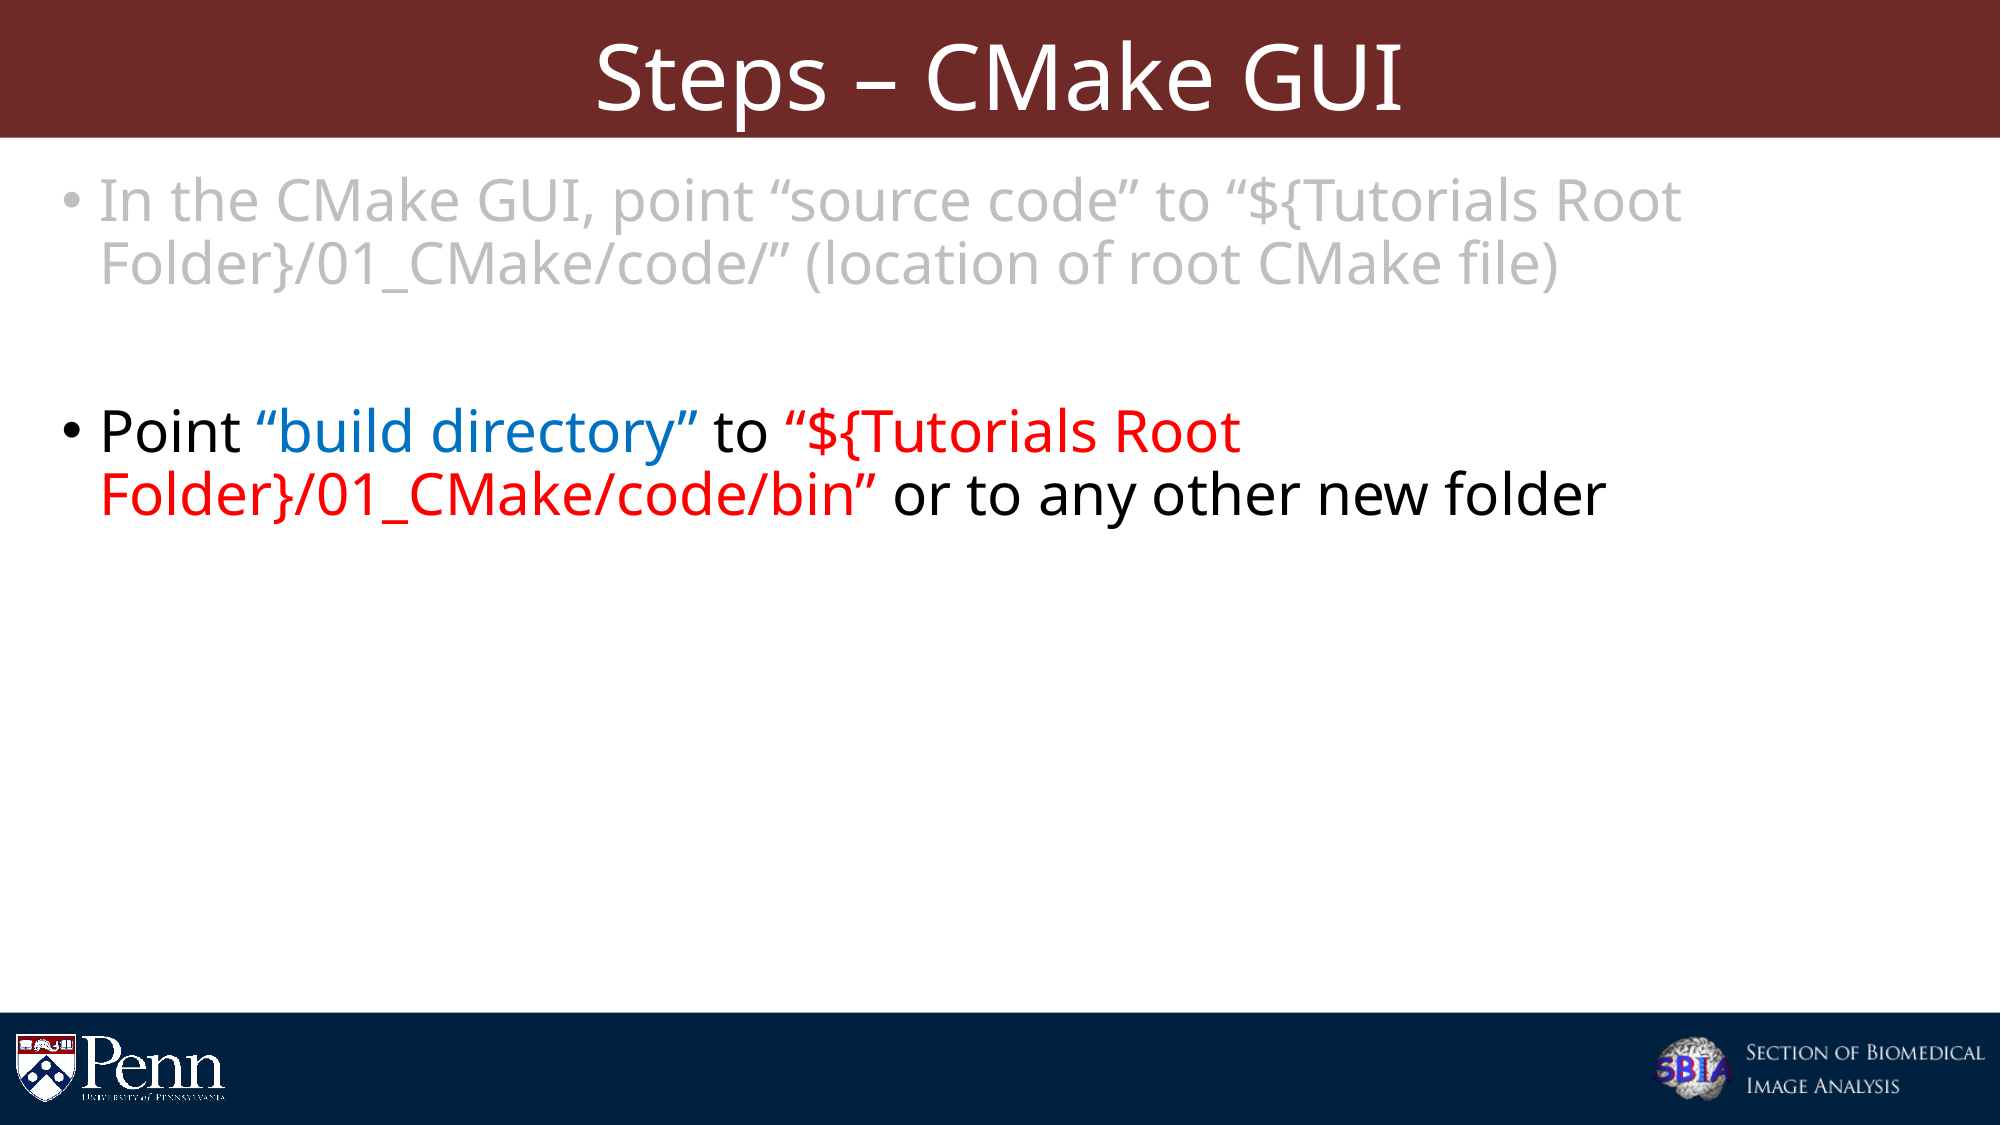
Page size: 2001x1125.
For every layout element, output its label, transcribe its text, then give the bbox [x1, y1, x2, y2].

title Steps – CMake GUI [46, 0, 1954, 138]
list In the CMake GUI, point “source code” to “${Tutorials Root Folder}/01_CMake/code/” (location of root CMake file) Point “build directory” to “${Tutorials Root Folder}/01_CMake/code/bin” or to any other new folder [46, 164, 1954, 988]
picture [16, 1034, 225, 1103]
picture [1652, 1035, 1985, 1102]
